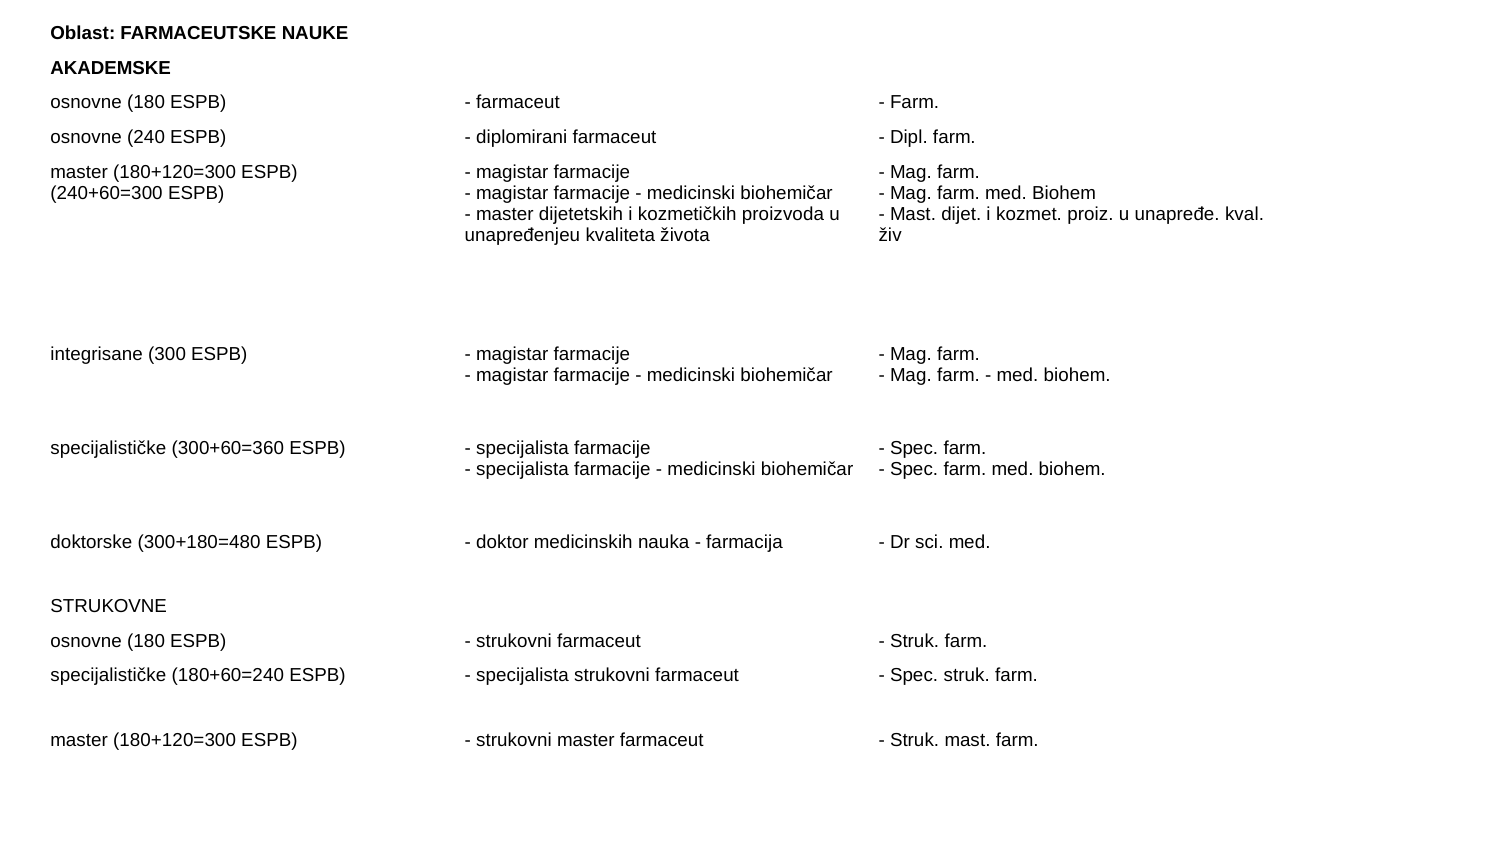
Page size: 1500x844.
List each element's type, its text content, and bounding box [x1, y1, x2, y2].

table_cell - specijalista farmacije - specijalista farmacije - medicinski biohemičar [462, 435, 876, 529]
table_cell - Spec. farm. - Spec. farm. med. biohem. [876, 435, 1291, 529]
table_cell - Mag. farm. - Mag. farm. med. Biohem - Mast. dijet. i kozmet. proiz. u unapređe. kval. živ [876, 159, 1291, 342]
table_cell - Spec. struk. farm. [876, 663, 1291, 727]
table_cell - strukovni master farmaceut [462, 727, 876, 762]
table_cell - Struk. mast. farm. [876, 727, 1291, 762]
table_cell - magistar farmacije - magistar farmacije - medicinski biohemičar - master dijetetskih i kozmetičkih proizvoda u unapređenjeu kvaliteta života [462, 159, 876, 342]
table_cell master (180+120=300 ESPB) [48, 727, 462, 762]
table_cell - diplomirani farmaceut [462, 124, 876, 159]
table_cell integrisane (300 ESPB) [48, 342, 462, 435]
table_cell - Farm. [876, 90, 1291, 124]
table_cell - Dipl. farm. [876, 124, 1291, 159]
table_cell - magistar farmacije - magistar farmacije - medicinski biohemičar [462, 342, 876, 435]
table_cell master (180+120=300 ESPB) (240+60=300 ESPB) [48, 159, 462, 342]
table_cell osnovne (180 ESPB) [48, 90, 462, 124]
table_header Oblast: FARMACEUTSKE NAUKE [48, 20, 1291, 55]
table_cell - farmaceut [462, 90, 876, 124]
table_cell AKADEMSKE [48, 55, 1291, 90]
table_cell - Dr sci. med. [876, 529, 1291, 593]
table_cell - doktor medicinskih nauka - farmacija [462, 529, 876, 593]
table_cell - specijalista strukovni farmaceut [462, 663, 876, 727]
table_cell STRUKOVNE [48, 593, 1291, 628]
table_cell - Struk. farm. [876, 628, 1291, 663]
table_cell specijalističke (300+60=360 ESPB) [48, 435, 462, 529]
table_cell specijalističke (180+60=240 ESPB) [48, 663, 462, 727]
table_cell doktorske (300+180=480 ESPB) [48, 529, 462, 593]
table_cell osnovne (240 ESPB) [48, 124, 462, 159]
table_cell osnovne (180 ESPB) [48, 628, 462, 663]
table_cell - Mag. farm. - Mag. farm. - med. biohem. [876, 342, 1291, 435]
table_cell - strukovni farmaceut [462, 628, 876, 663]
